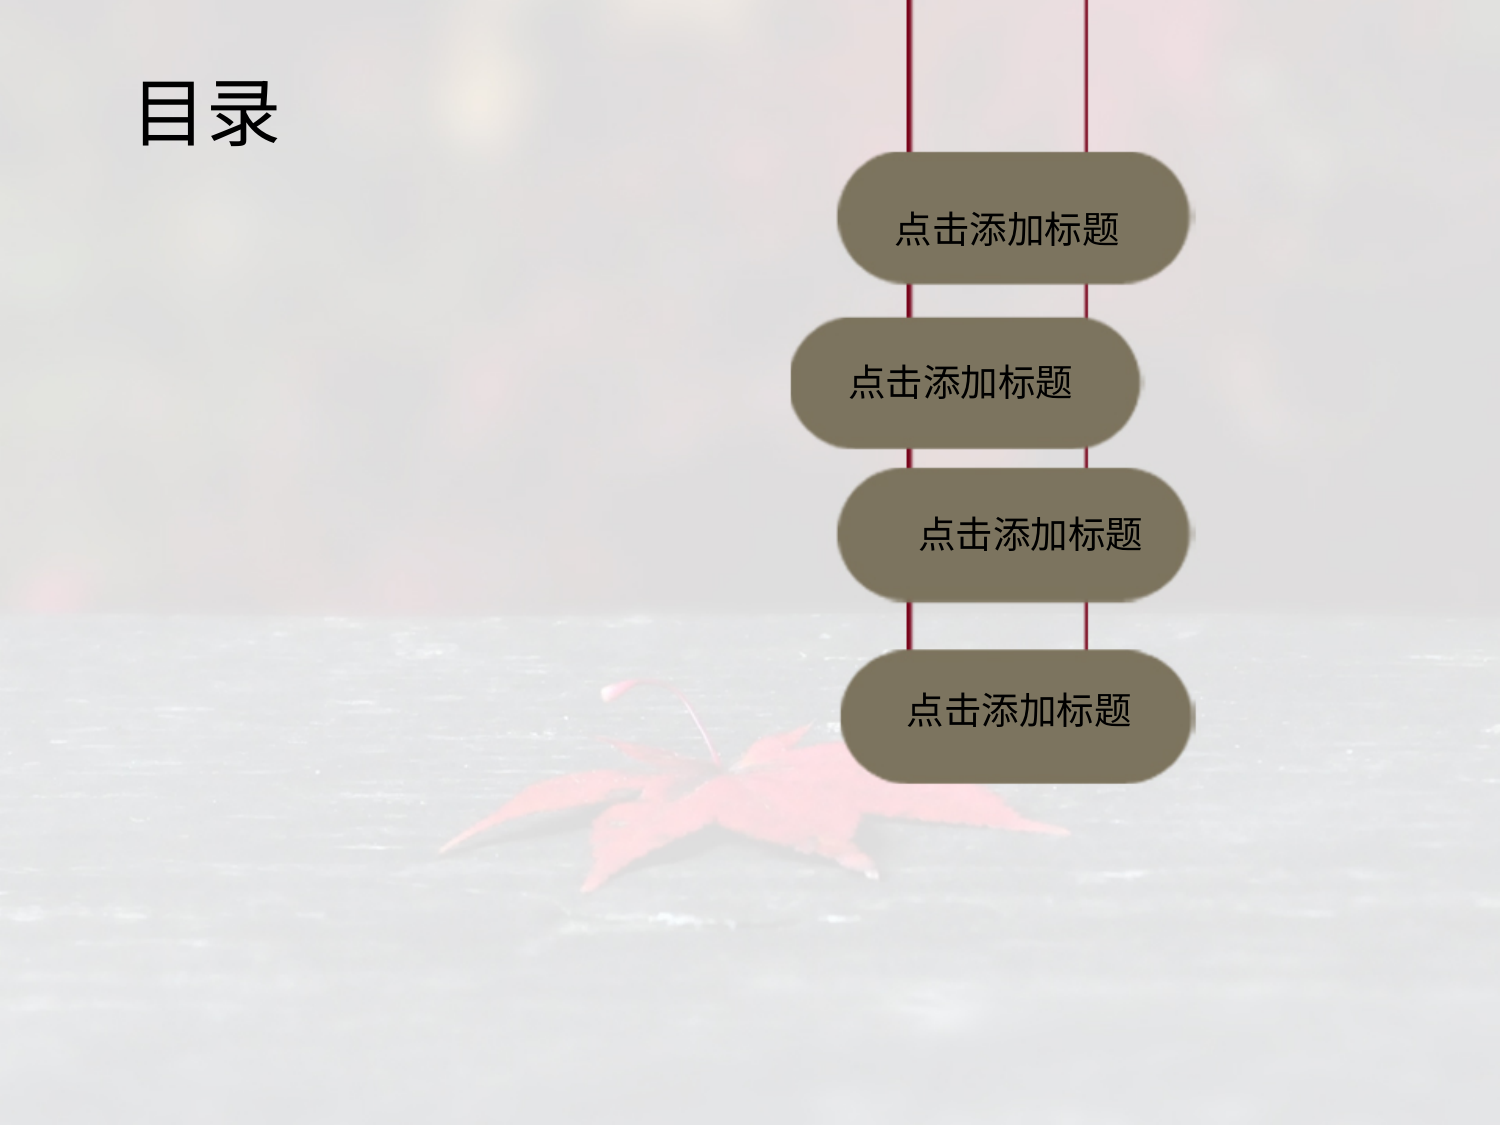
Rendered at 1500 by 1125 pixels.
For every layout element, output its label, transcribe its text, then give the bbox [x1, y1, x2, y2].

text_box 点击添加标题 [891, 679, 1147, 740]
picture [0, 0, 1500, 1125]
text_box 点击添加标题 [880, 199, 1135, 259]
text_box 目录 [117, 58, 305, 164]
text_box 点击添加标题 [833, 351, 1089, 412]
text_box 点击添加标题 [903, 503, 1159, 564]
